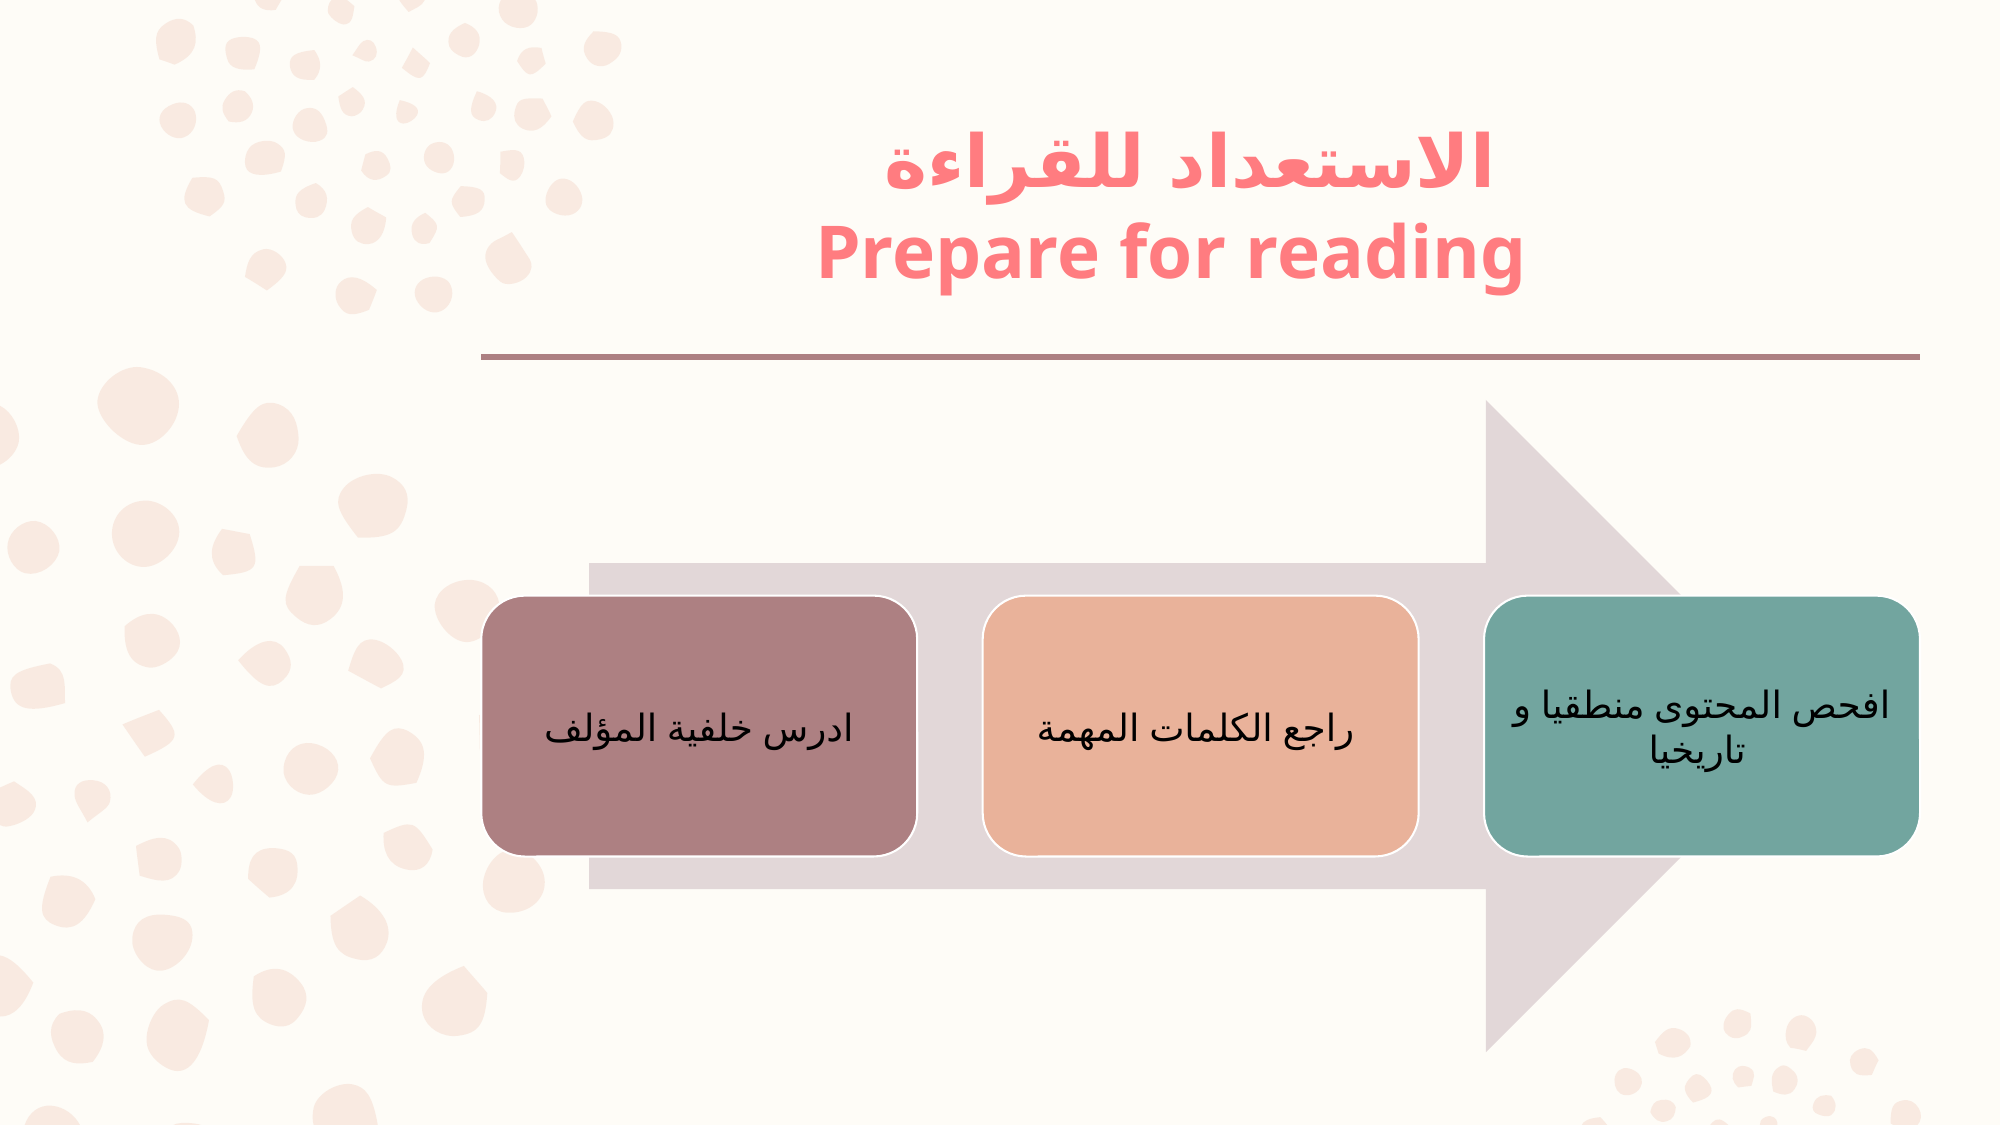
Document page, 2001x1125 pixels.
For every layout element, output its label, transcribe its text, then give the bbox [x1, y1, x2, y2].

title الاستعداد للقراءة Prepare for reading [460, 93, 1920, 350]
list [480, 399, 1921, 1053]
